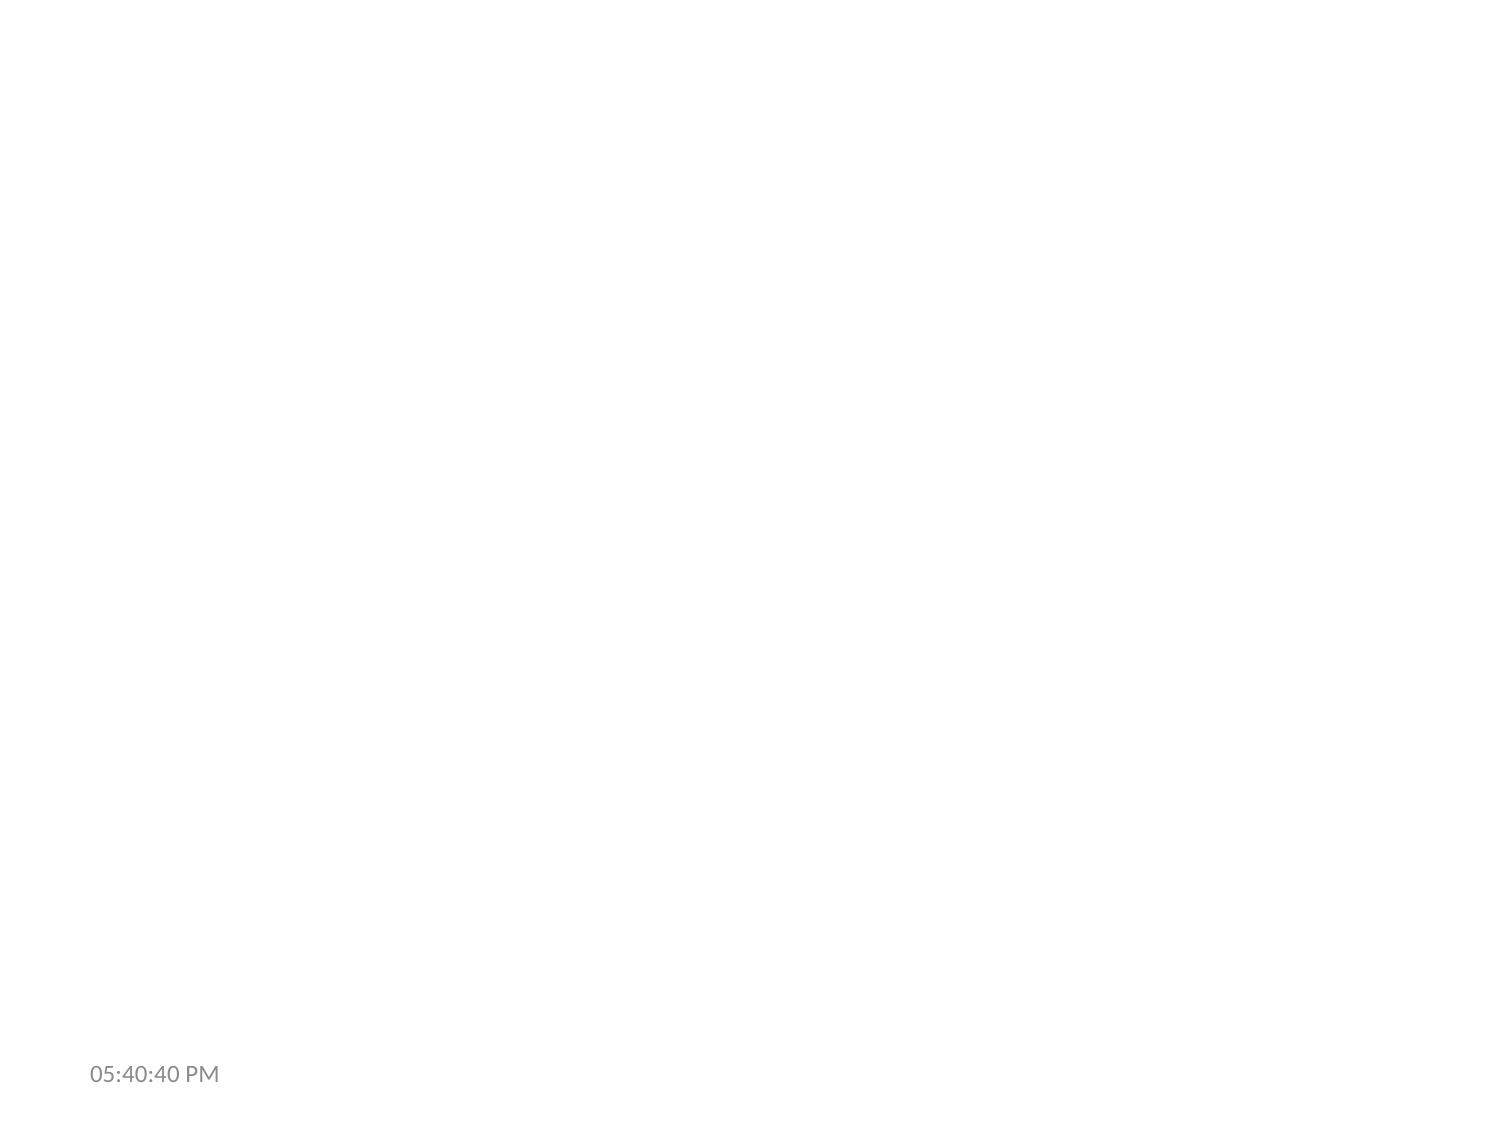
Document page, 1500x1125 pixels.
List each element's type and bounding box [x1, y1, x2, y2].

slide_number [75, 1042, 425, 1103]
